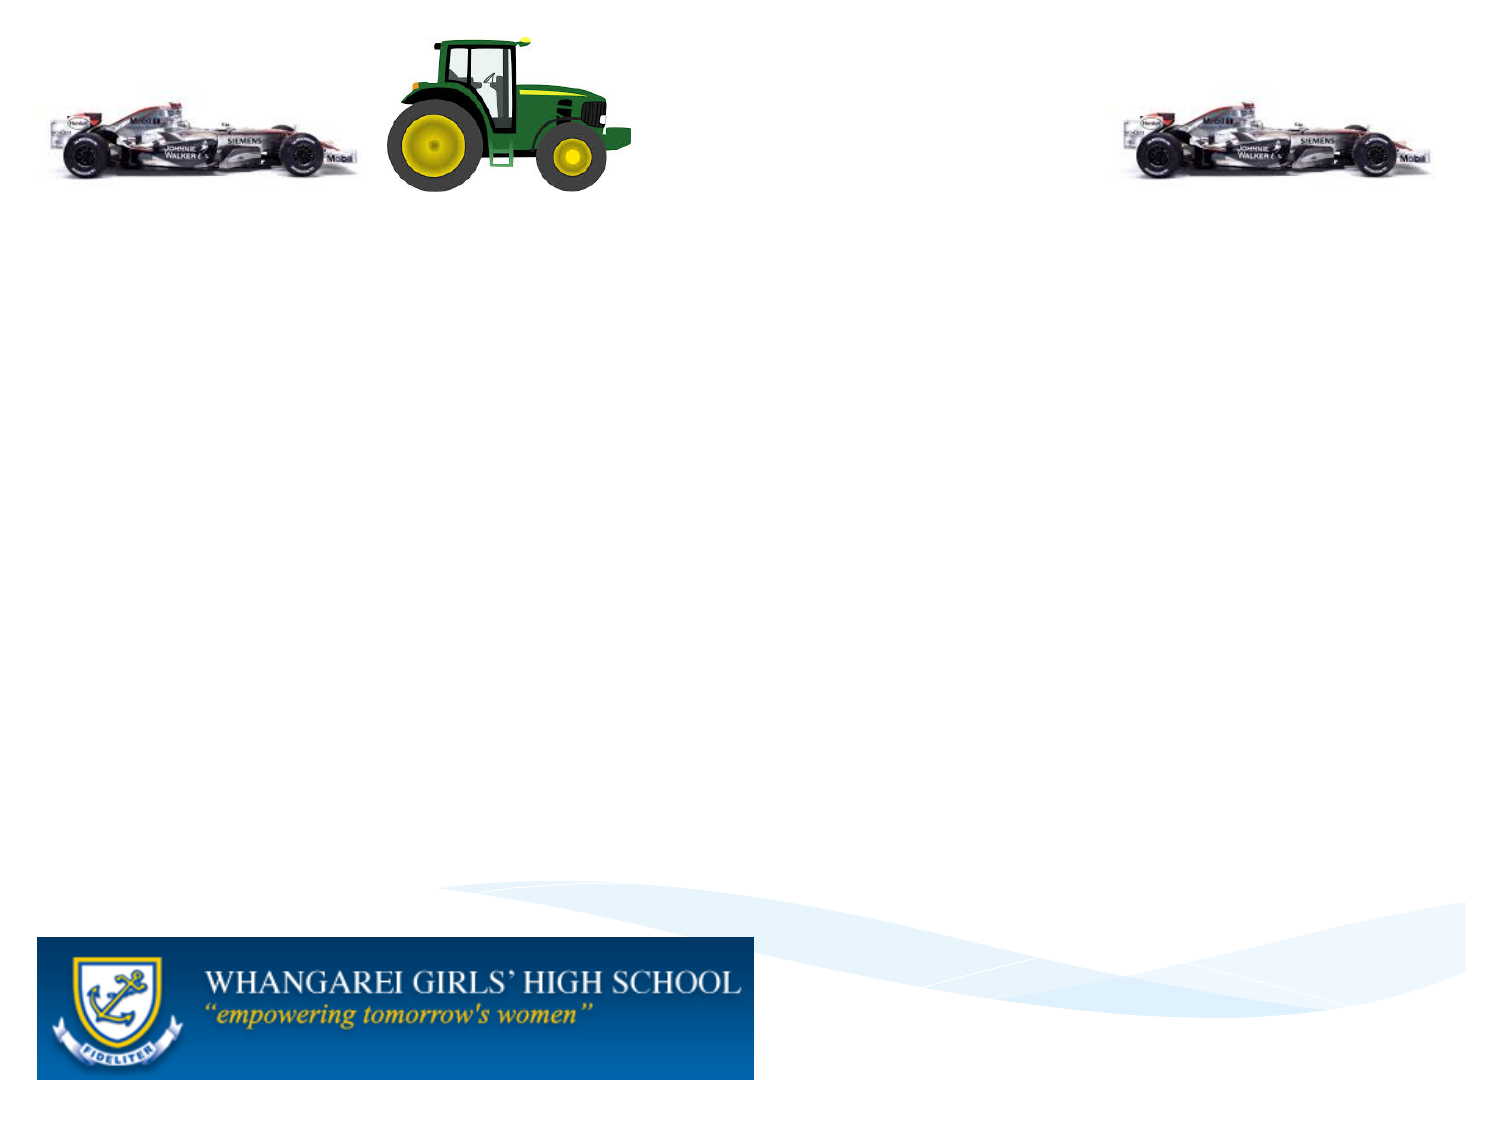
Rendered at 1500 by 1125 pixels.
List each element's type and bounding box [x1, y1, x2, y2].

picture [37, 87, 366, 201]
picture [387, 37, 632, 193]
picture [37, 937, 754, 1080]
picture [1109, 87, 1438, 201]
